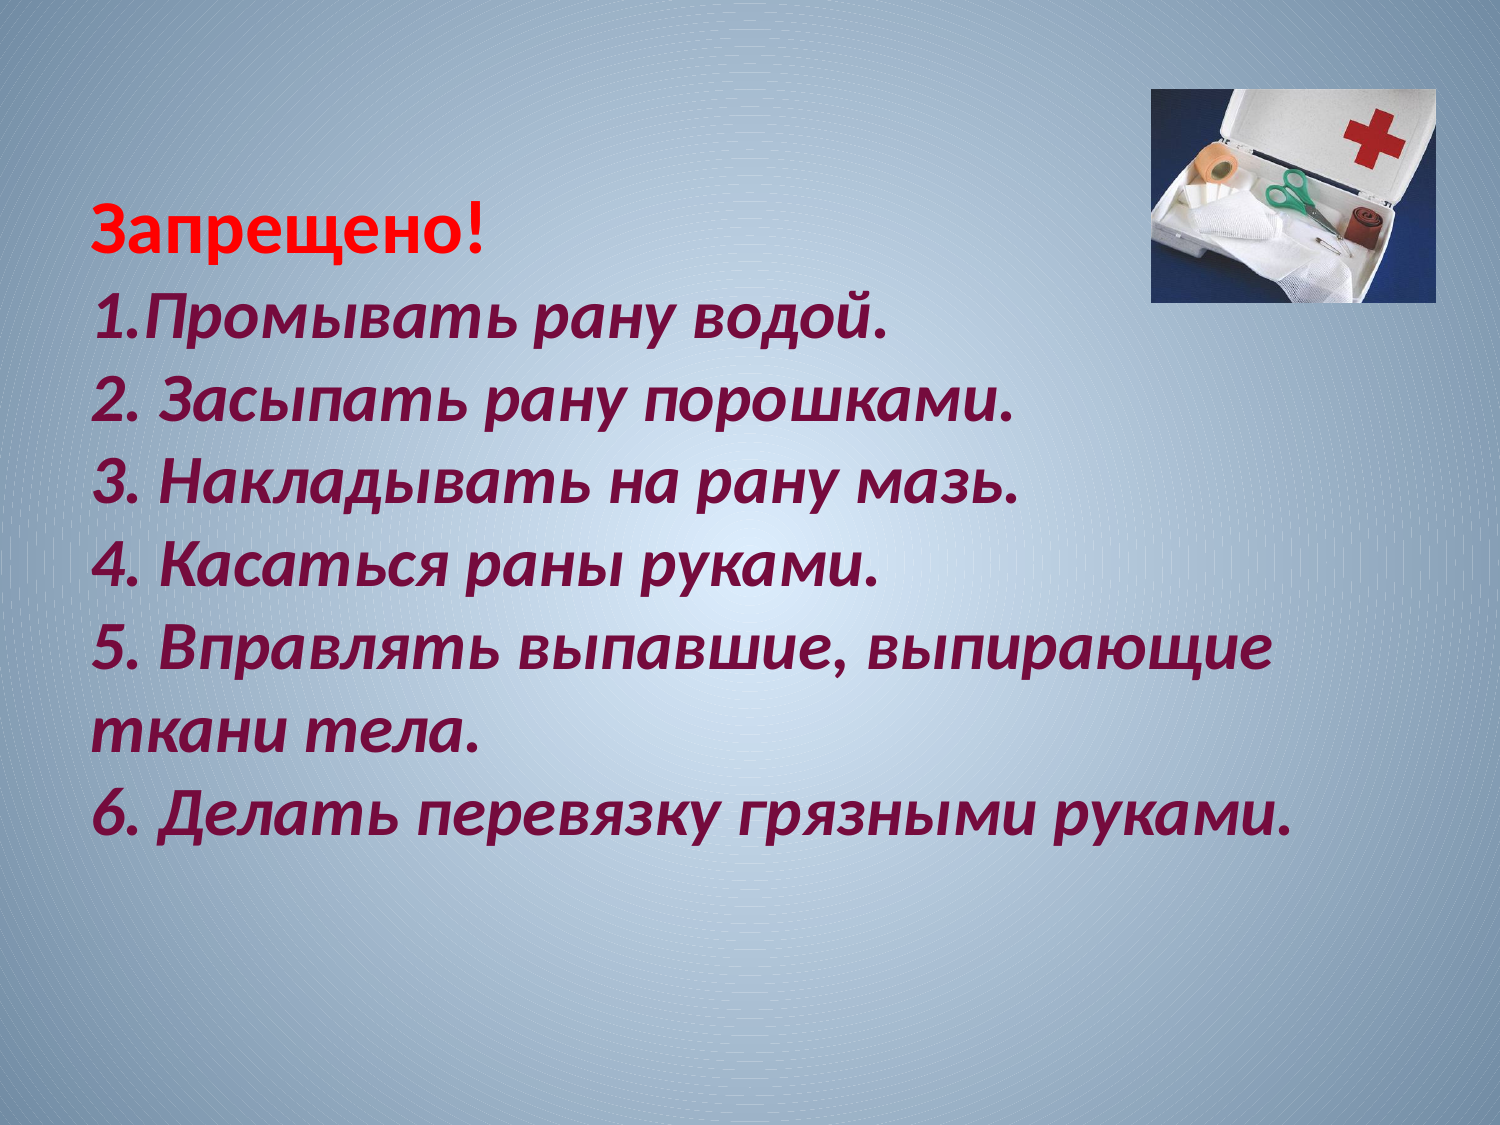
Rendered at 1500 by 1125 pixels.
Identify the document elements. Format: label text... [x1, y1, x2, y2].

title Запрещено! 1.Промывать рану водой. 2. Засыпать рану порошками. 3. Накладывать на рану мазь. 4. Касаться раны руками. 5. Вправлять выпавшие, выпирающие ткани тела. 6. Делать перевязку грязными руками. [75, 78, 1425, 941]
picture [1151, 89, 1436, 303]
